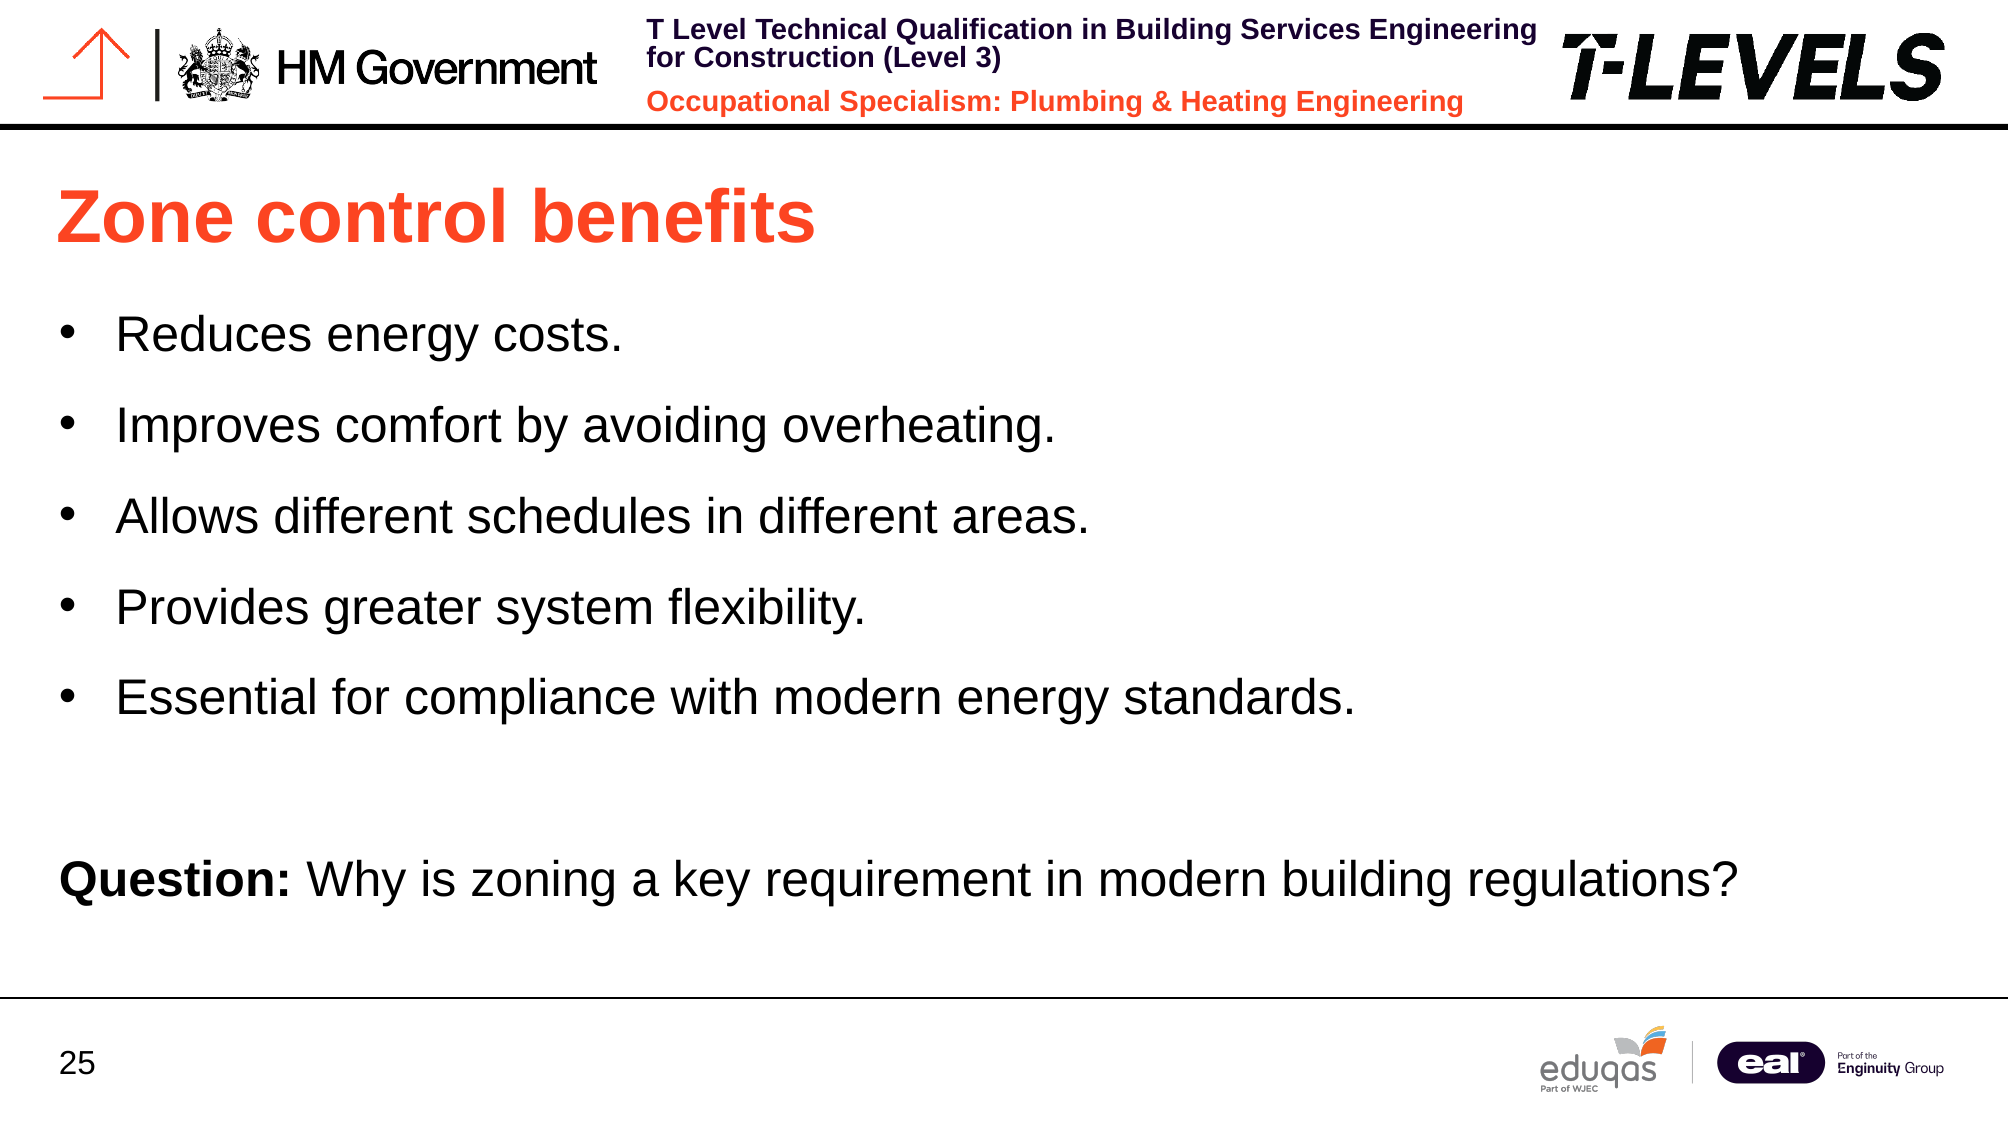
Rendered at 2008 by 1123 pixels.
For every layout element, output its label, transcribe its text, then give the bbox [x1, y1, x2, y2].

picture [38, 27, 136, 100]
picture [1543, 25, 1964, 108]
list Reduces energy costs. Improves comfort by avoiding overheating. Allows different schedules in different areas. Provides greater system flexibility. Essential for compliance with modern energy standards. Question: Why is zoning a key requirement in modern building regulations? [59, 295, 1949, 975]
title Zone control benefits [41, 111, 1949, 314]
picture [1535, 1021, 1949, 1097]
picture [155, 28, 597, 102]
